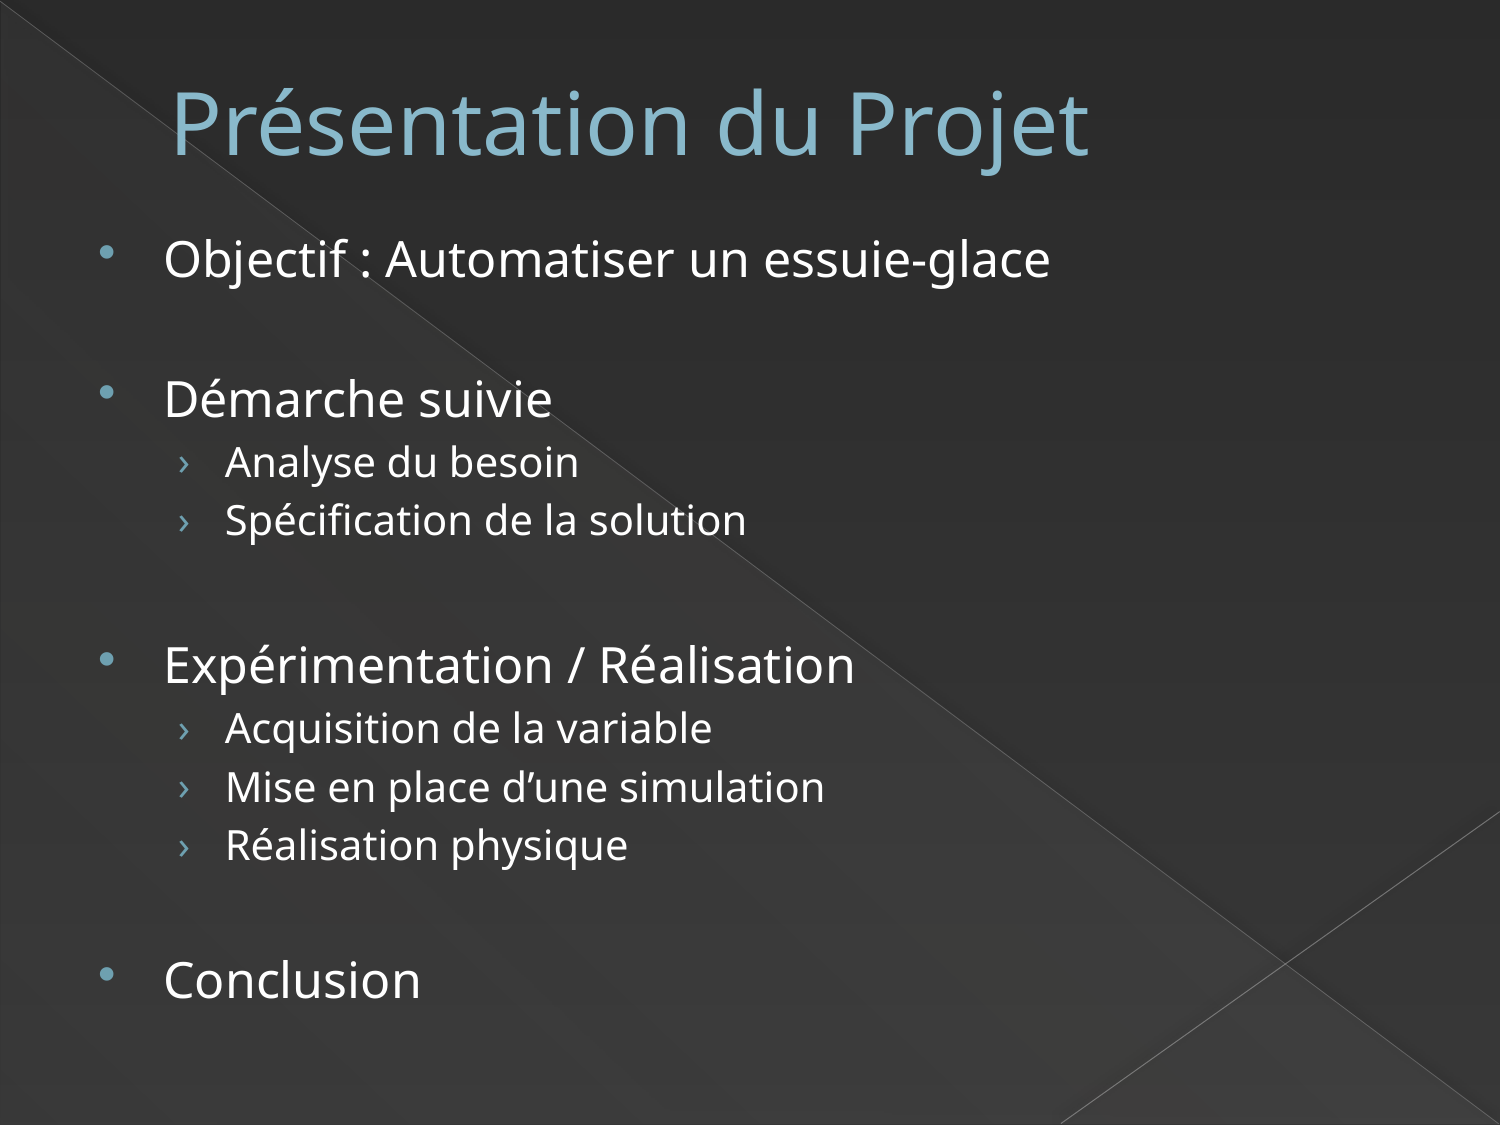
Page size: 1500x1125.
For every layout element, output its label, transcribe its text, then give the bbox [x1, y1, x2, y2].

list Objectif : Automatiser un essuie-glace Démarche suivie Analyse du besoin Spécification de la solution Expérimentation / Réalisation Acquisition de la variable Mise en place d’une simulation Réalisation physique Conclusion [75, 219, 1425, 1059]
title Présentation du Projet [75, 43, 1425, 197]
